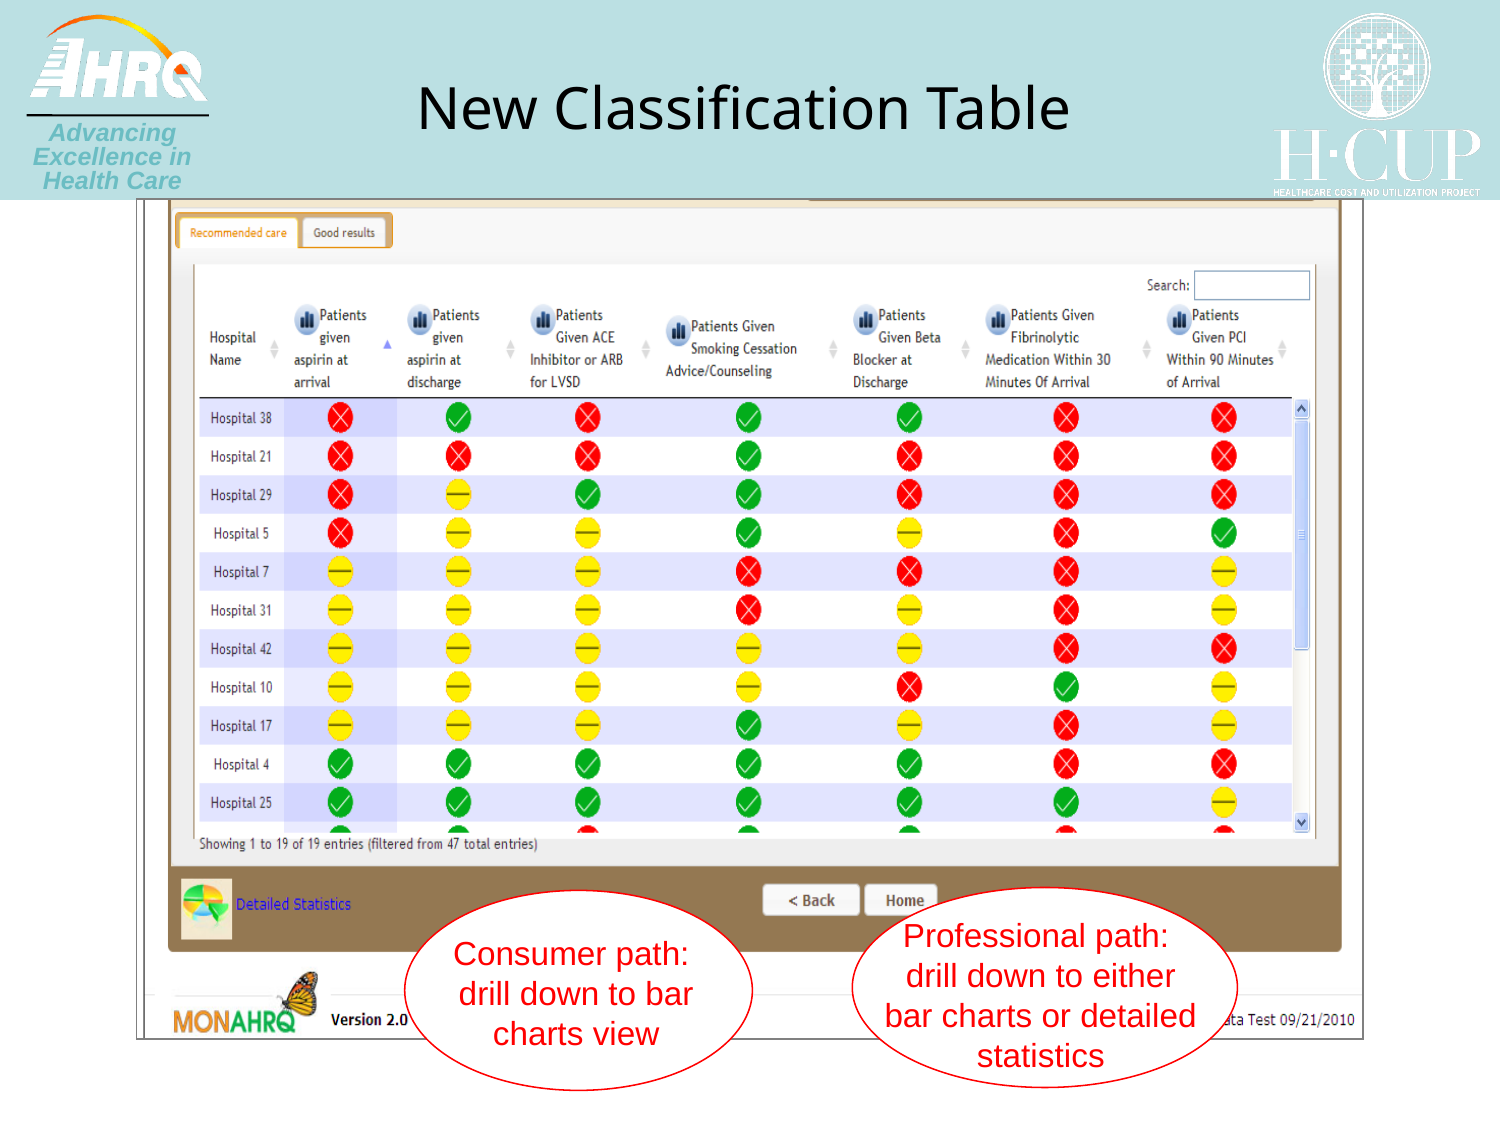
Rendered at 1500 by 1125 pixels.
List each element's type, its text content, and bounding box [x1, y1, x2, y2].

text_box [137, 199, 1363, 1091]
picture [1270, 10, 1483, 199]
picture [26, 12, 211, 104]
title New Classification Table [249, 12, 1238, 198]
